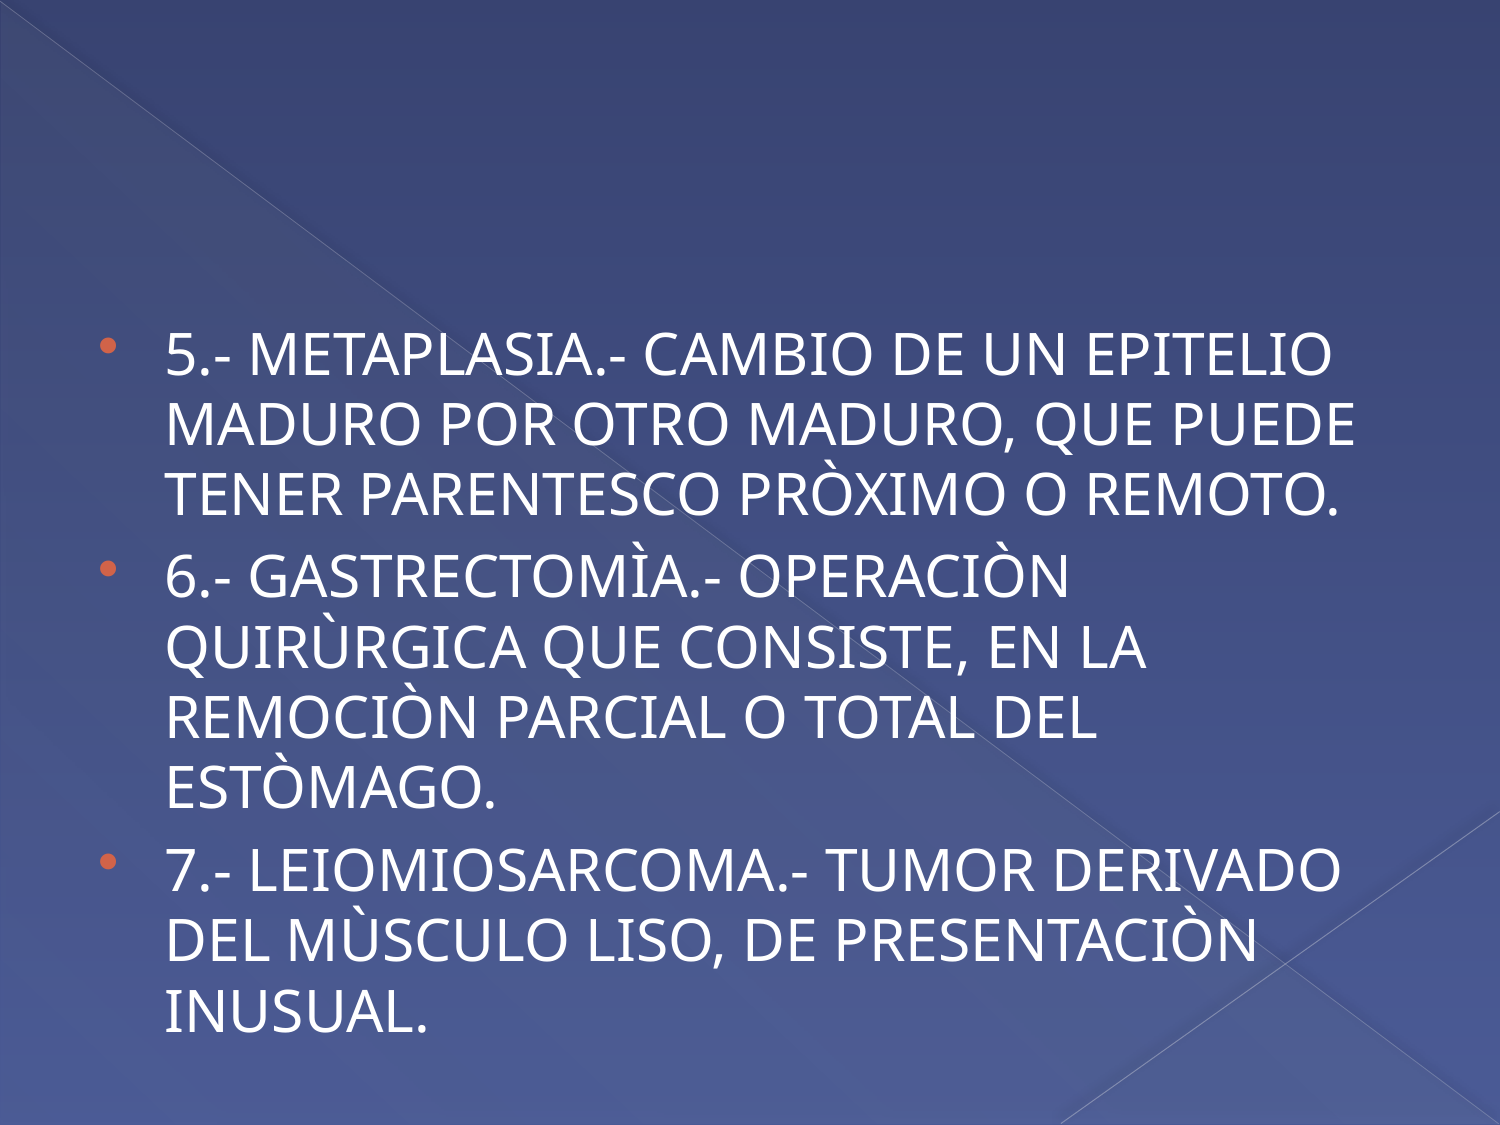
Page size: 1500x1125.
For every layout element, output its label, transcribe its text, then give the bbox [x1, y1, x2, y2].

list 5.- METAPLASIA.- CAMBIO DE UN EPITELIO MADURO POR OTRO MADURO, QUE PUEDE TENER PARENTESCO PRÒXIMO O REMOTO. 6.- GASTRECTOMÌA.- OPERACIÒN QUIRÙRGICA QUE CONSISTE, EN LA REMOCIÒN PARCIAL O TOTAL DEL ESTÒMAGO. 7.- LEIOMIOSARCOMA.- TUMOR DERIVADO DEL MÙSCULO LISO, DE PRESENTACIÒN INUSUAL. [75, 308, 1425, 1059]
